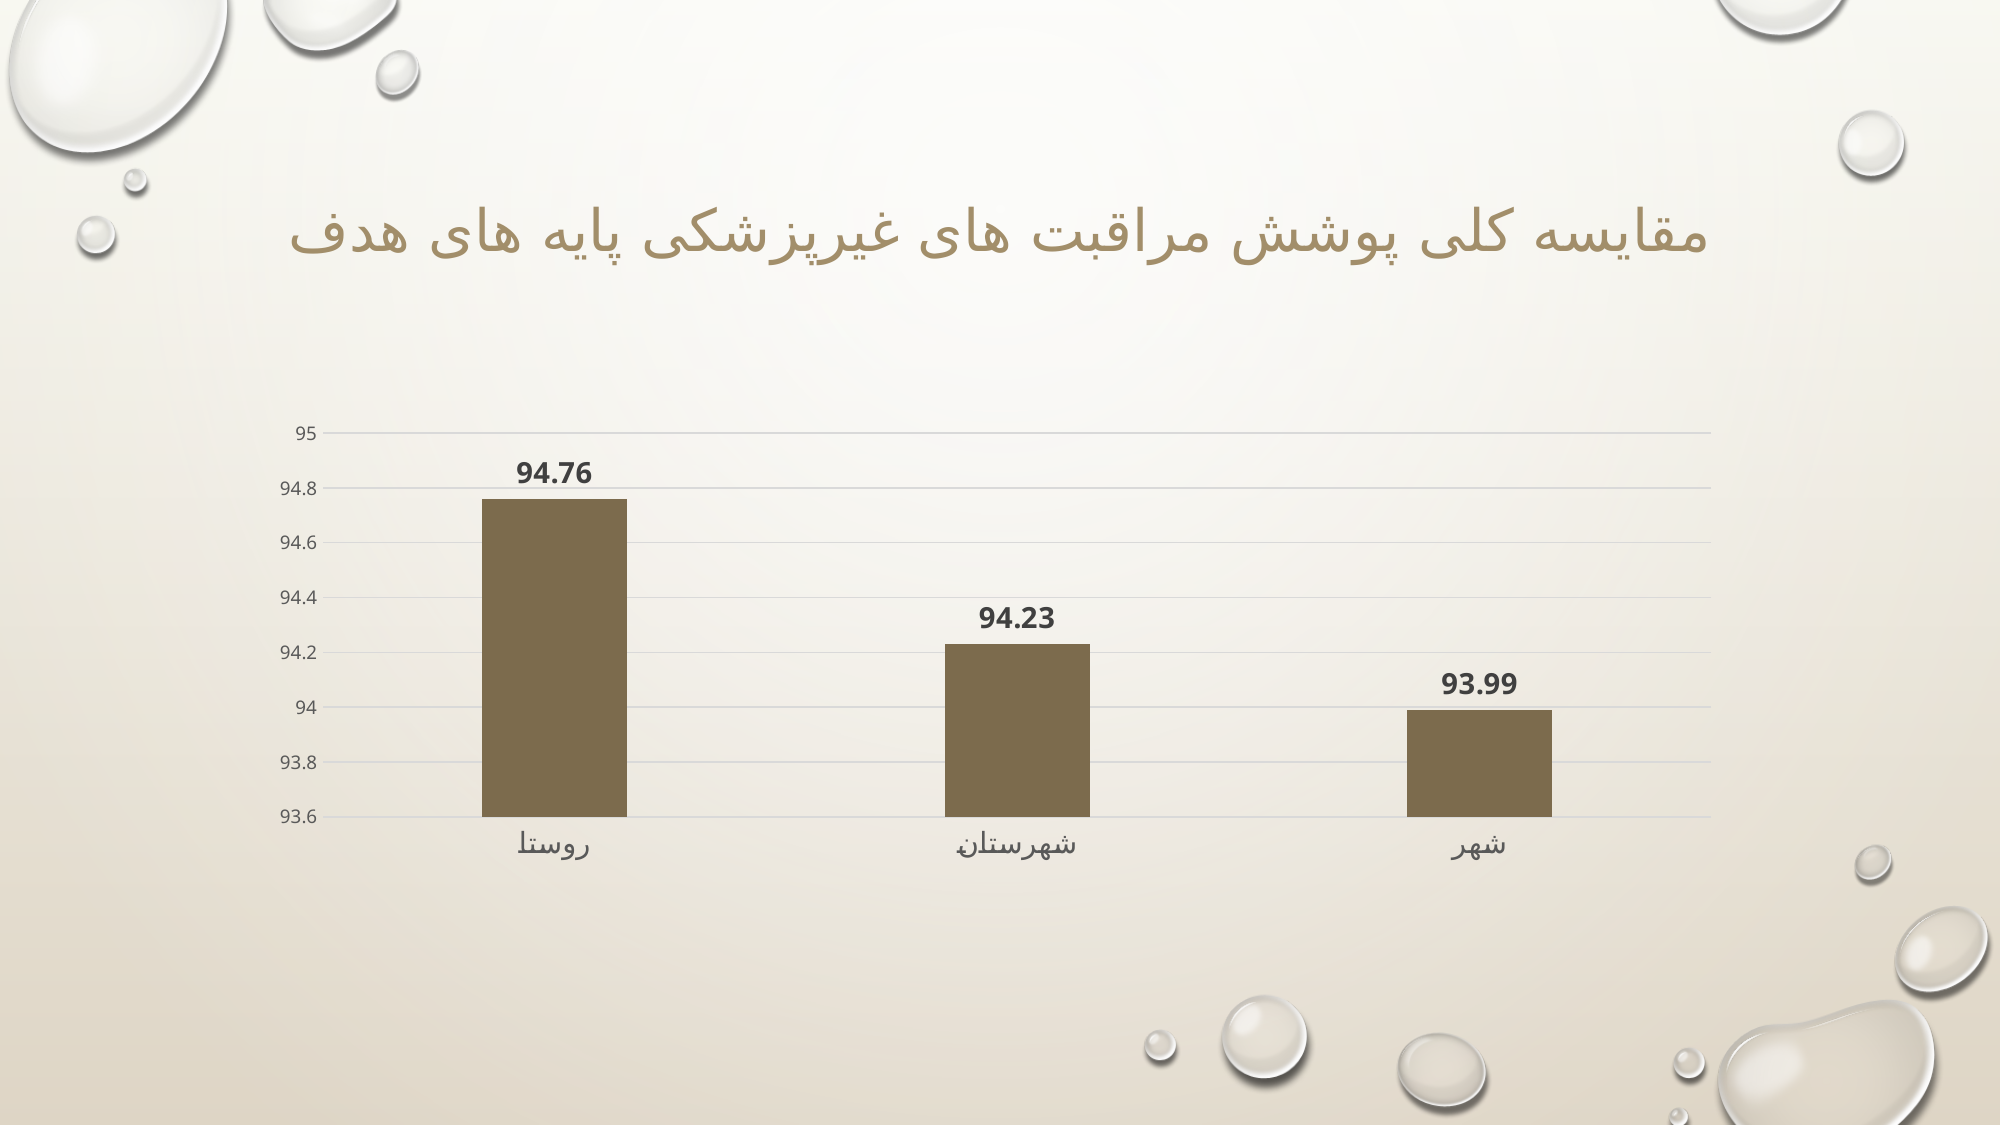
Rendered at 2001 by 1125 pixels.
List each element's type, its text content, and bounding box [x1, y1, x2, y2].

picture [0, 0, 2000, 1125]
chart [249, 410, 1742, 873]
title مقایسه کلی پوشش مراقبت های غیرپزشکی پایه های هدف [149, 101, 1851, 364]
